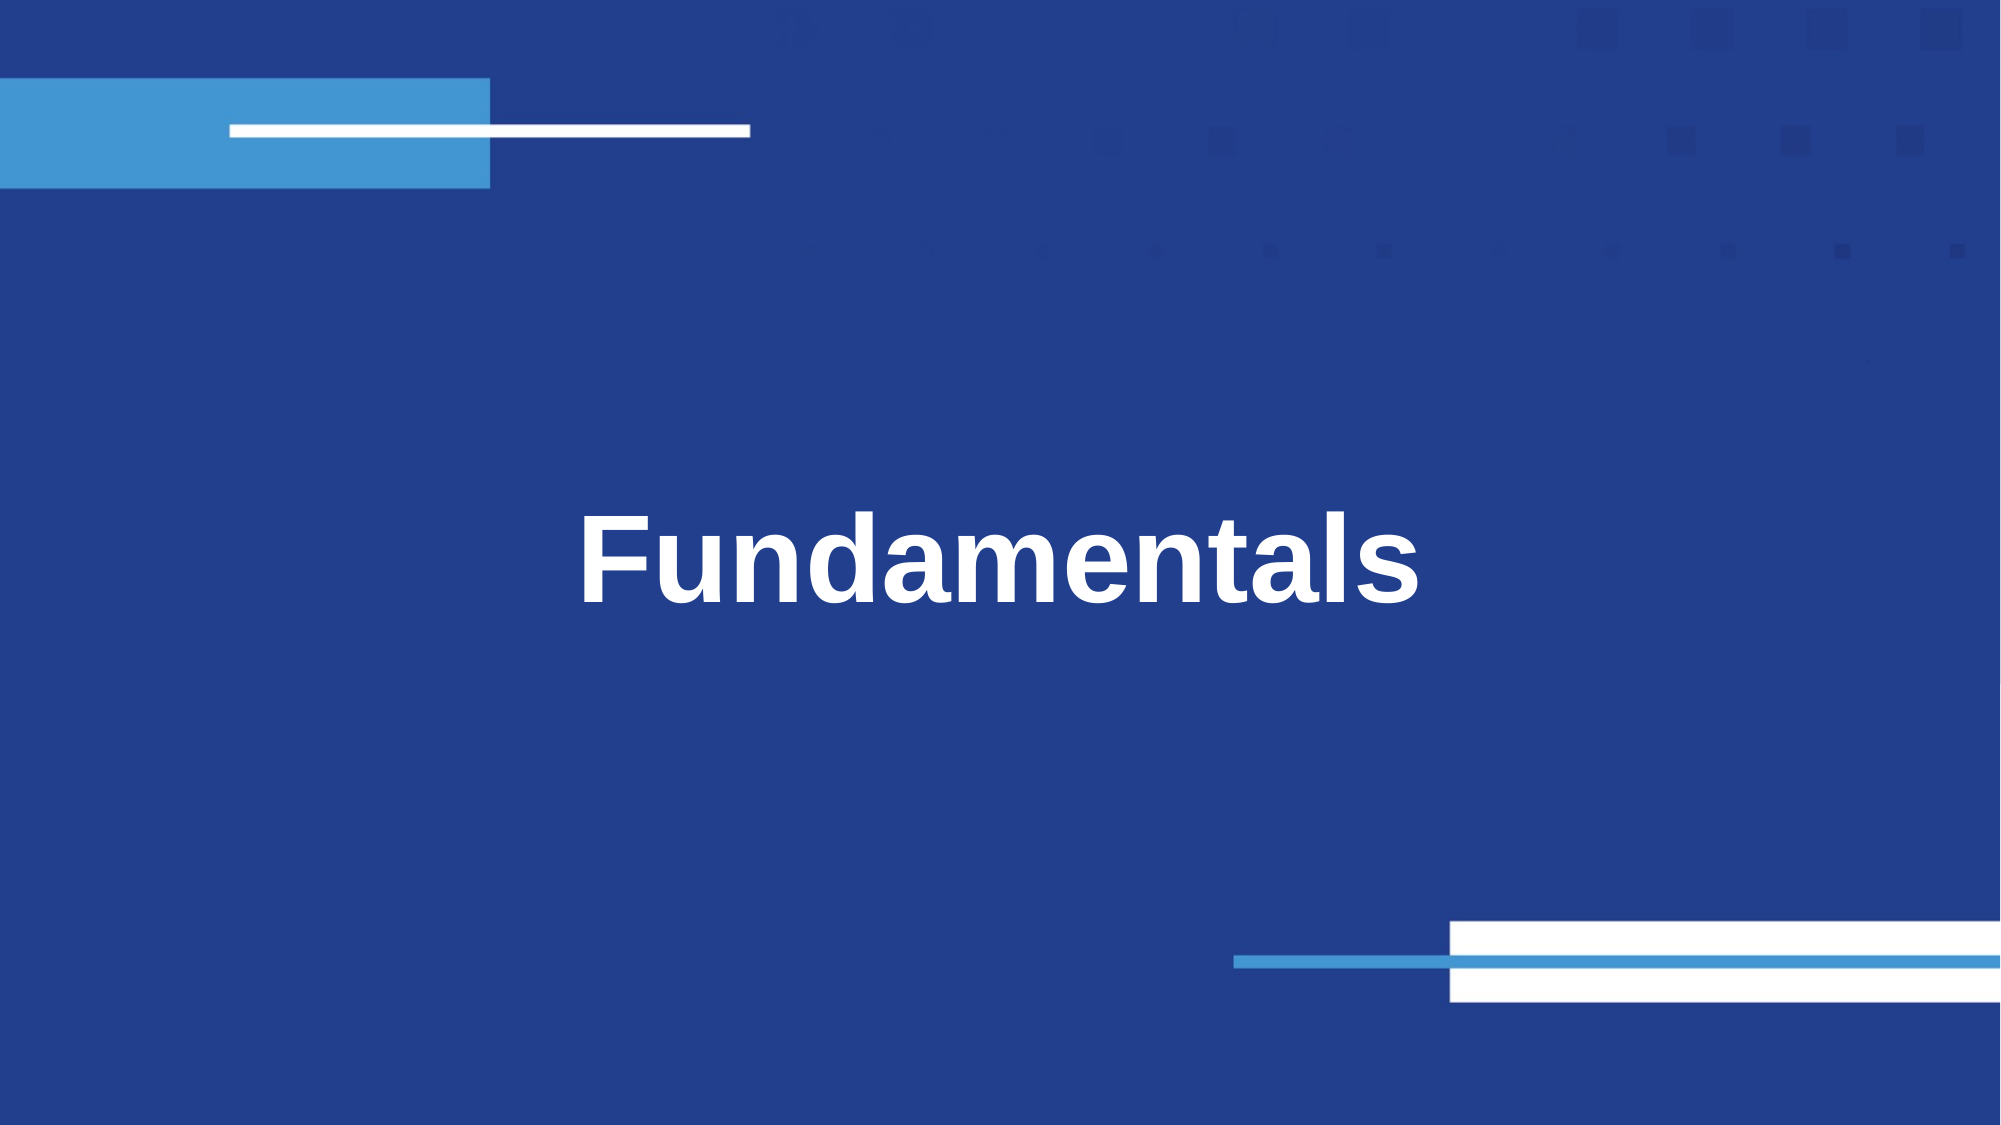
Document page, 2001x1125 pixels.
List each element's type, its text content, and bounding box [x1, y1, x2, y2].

picture [0, 0, 2001, 1125]
title Fundamentals [249, 366, 1750, 759]
